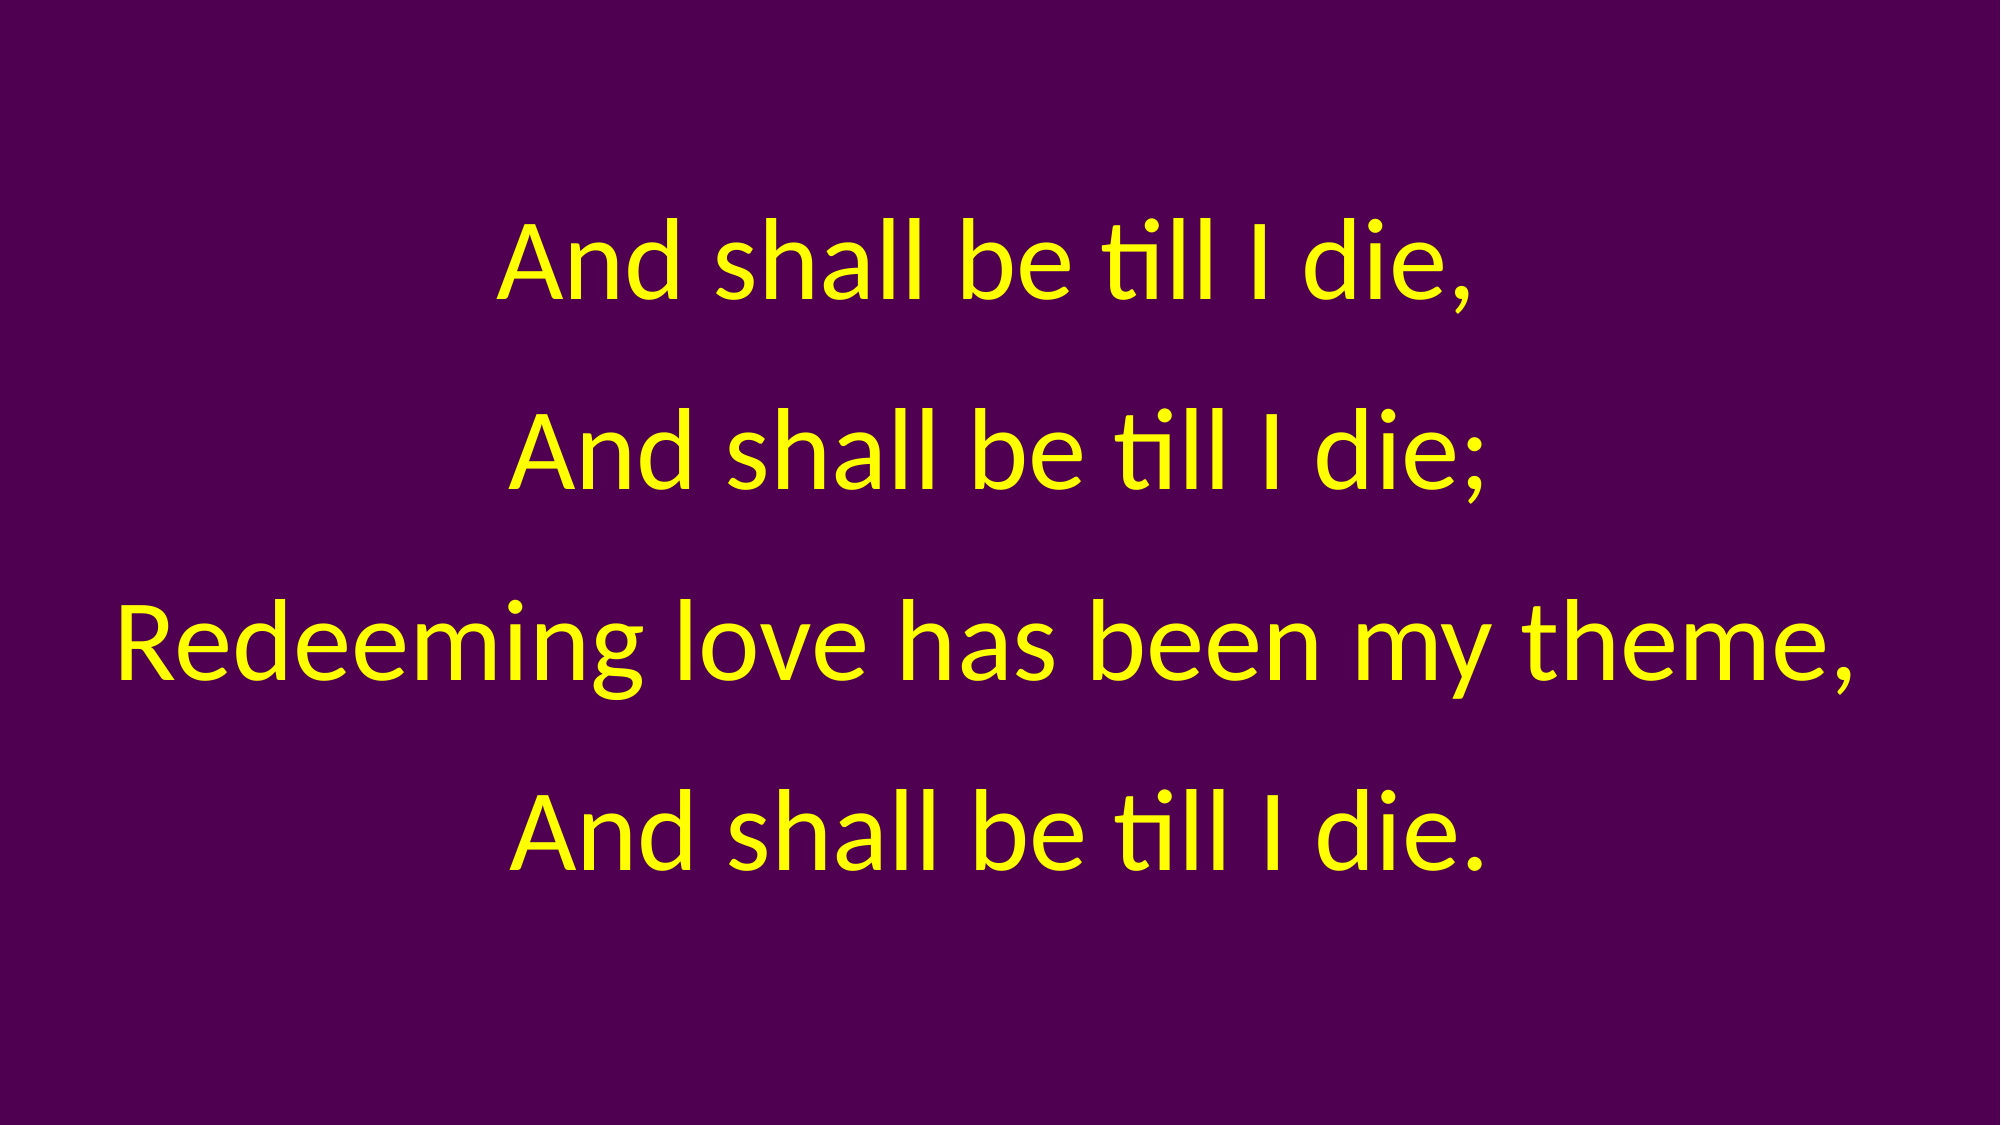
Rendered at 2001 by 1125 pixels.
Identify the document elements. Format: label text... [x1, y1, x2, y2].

text_box And shall be till I die, And shall be till I die; Redeeming love has been my theme, And shall be till I die. [0, 175, 2000, 901]
